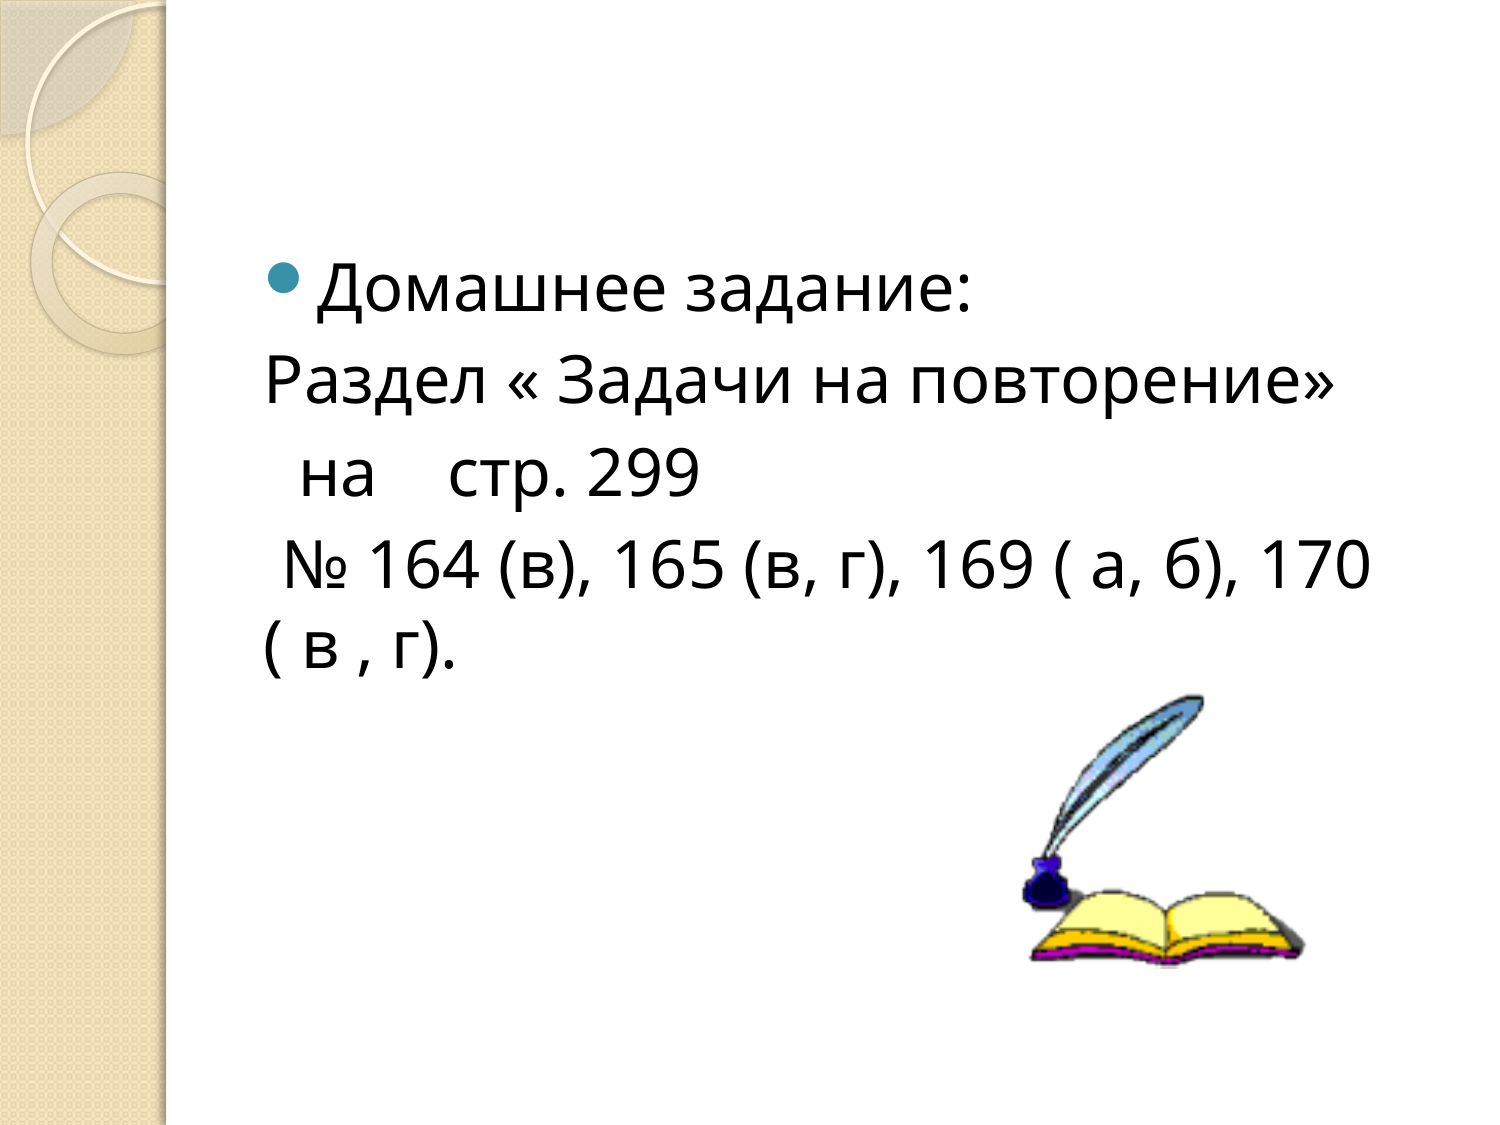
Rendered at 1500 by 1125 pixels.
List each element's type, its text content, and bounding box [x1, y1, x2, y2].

picture [985, 644, 1332, 969]
list Домашнее задание: Раздел « Задачи на повторение» на стр. 299 № 164 (в), 165 (в, г), 169 ( а, б), 170 ( в , г). [235, 237, 1466, 1025]
